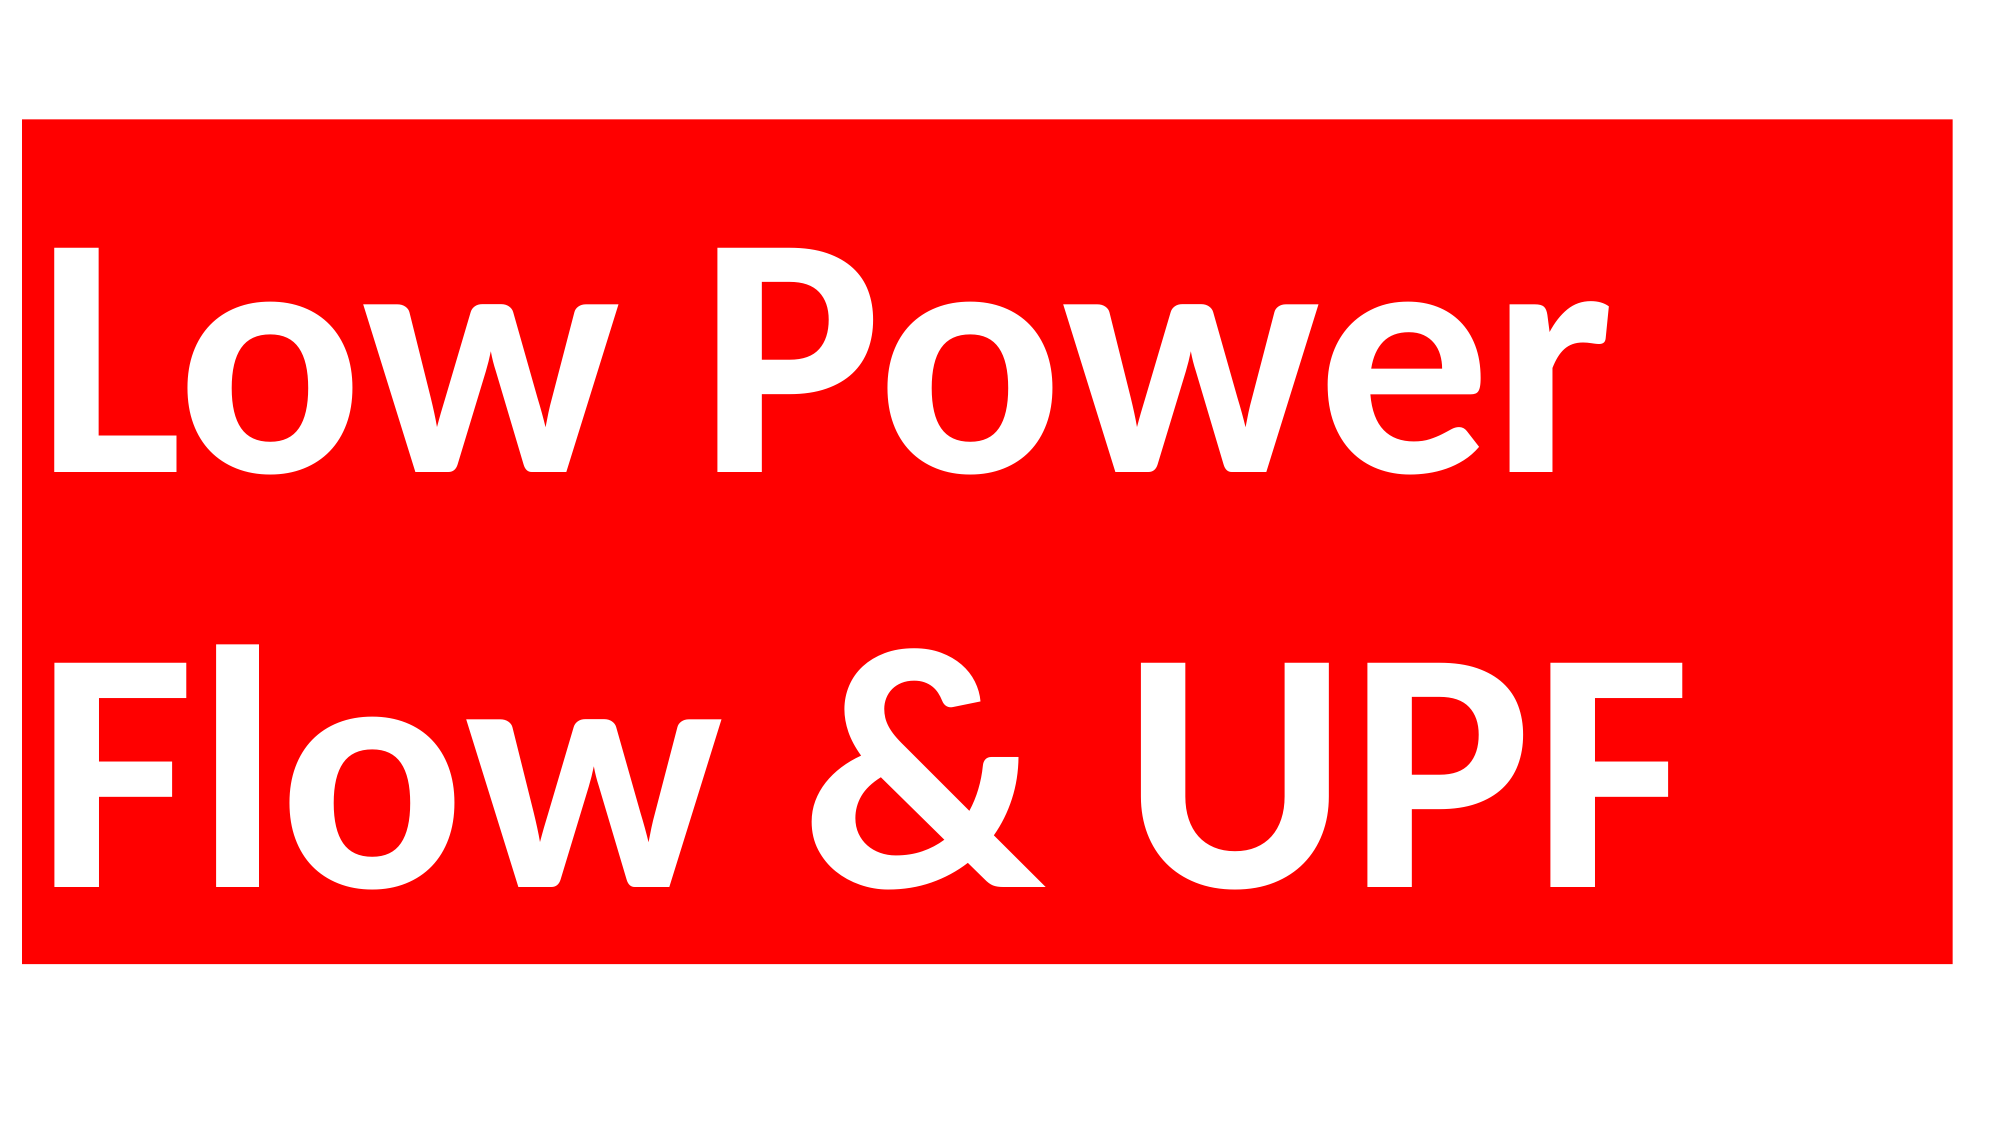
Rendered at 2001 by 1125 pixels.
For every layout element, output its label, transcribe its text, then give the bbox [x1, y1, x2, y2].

text_box Low Power Flow & UPF [22, 119, 1953, 965]
